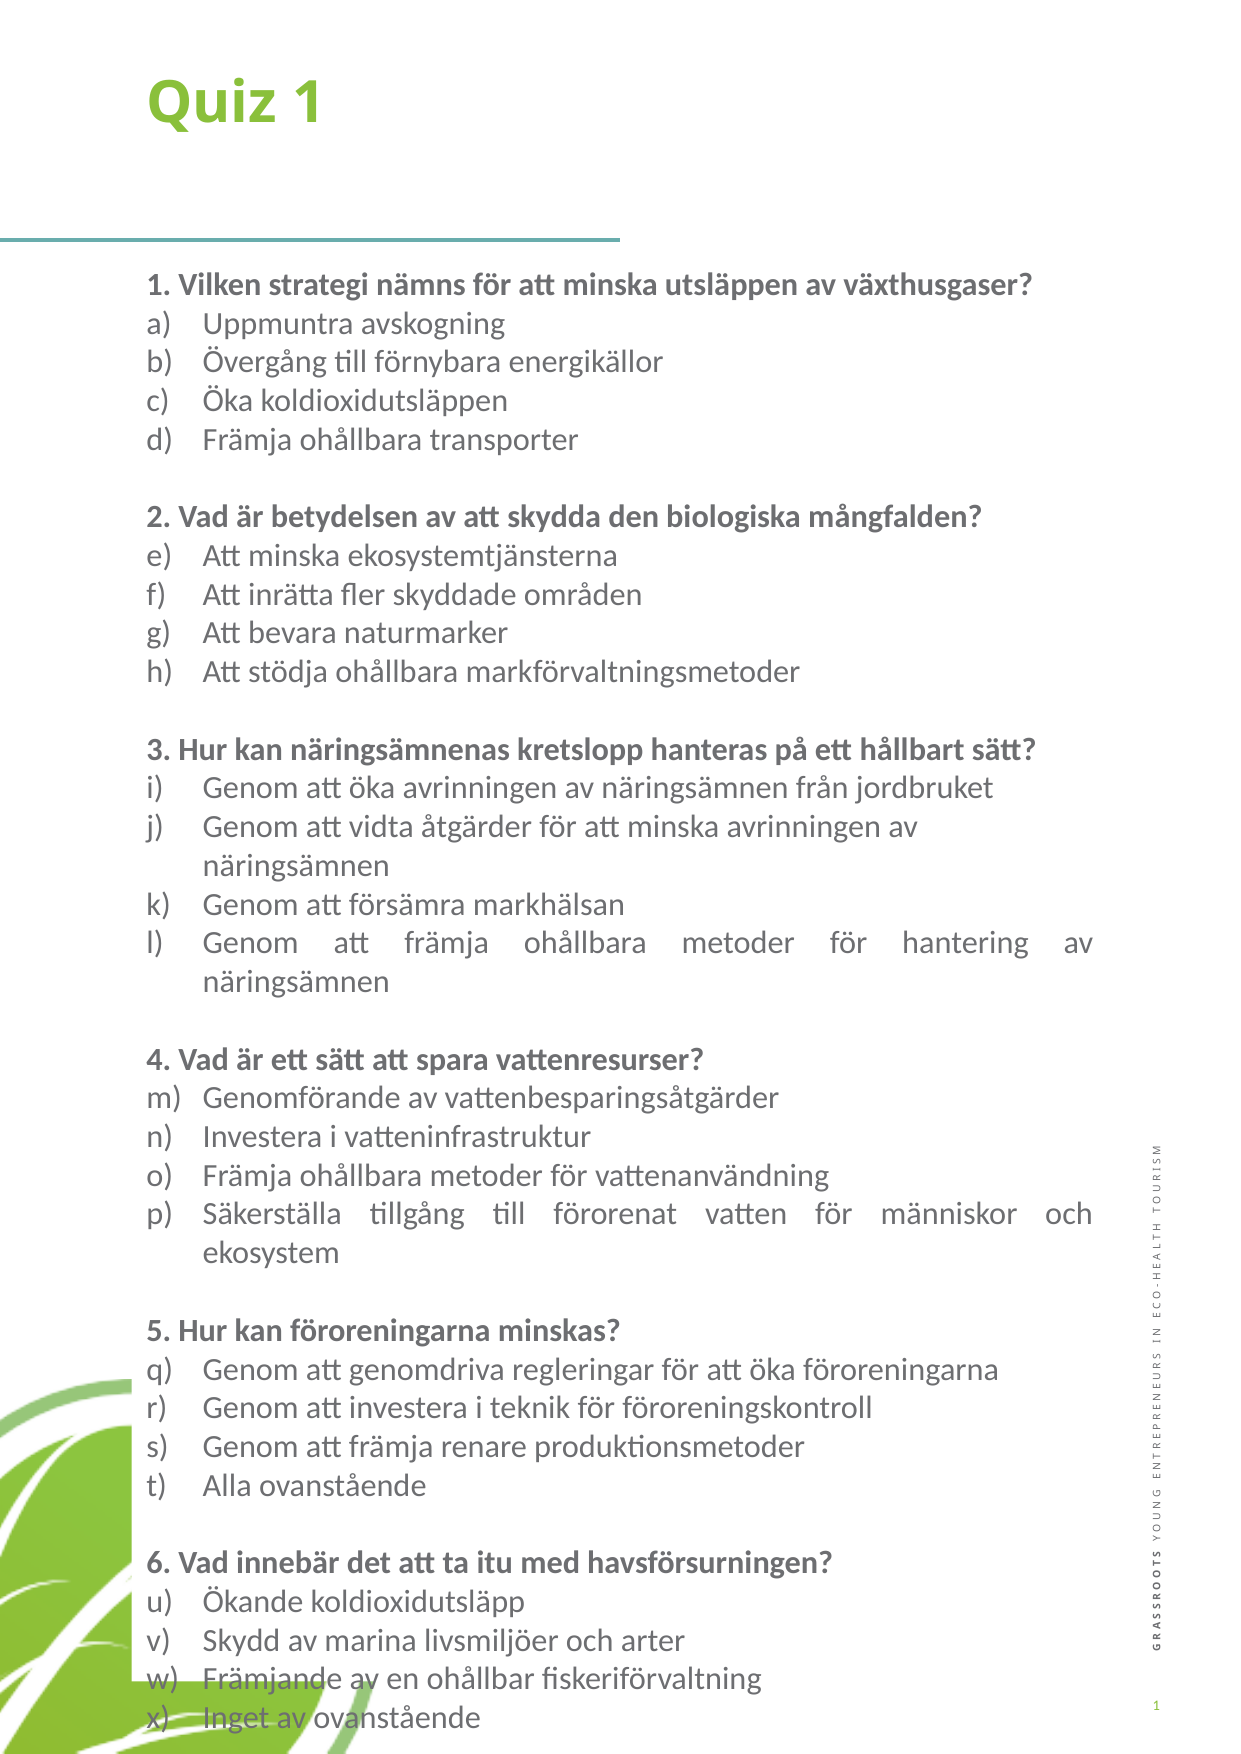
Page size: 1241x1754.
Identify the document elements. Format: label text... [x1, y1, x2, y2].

list Quiz 1 [131, 56, 1109, 235]
slide_number 1 [1125, 1666, 1187, 1743]
list 1. Vilken strategi nämns för att minska utsläppen av växthusgaser? Uppmuntra avskogning Övergång till förnybara energikällor Öka koldioxidutsläppen Främja ohållbara transporter 2. Vad är betydelsen av att skydda den biologiska mångfalden? Att minska ekosystemtjänsterna Att inrätta fler skyddade områden Att bevara naturmarker Att stödja ohållbara markförvaltningsmetoder 3. Hur kan näringsämnenas kretslopp hanteras på ett hållbart sätt? Genom att öka avrinningen av näringsämnen från jordbruket Genom att vidta åtgärder för att minska avrinningen av näringsämnen Genom att försämra markhälsan Genom att främja ohållbara metoder för hantering av näringsämnen 4. Vad är ett sätt att spara vattenresurser? Genomförande av vattenbesparingsåtgärder Investera i vatteninfrastruktur Främja ohållbara metoder för vattenanvändning Säkerställa tillgång till förorenat vatten för människor och ekosystem 5. Hur kan föroreningarna minskas? Genom att genomdriva regleringar för att öka föroreningarna Genom att investera i teknik för föroreningskontroll Genom att främja renare produktionsmetoder Alla ovanstående 6. Vad innebär det att ta itu med havsförsurningen? Ökande koldioxidutsläpp Skydd av marina livsmiljöer och arter Främjande av en ohållbar fiskeriförvaltning Inget av ovanstående [131, 255, 1109, 1682]
